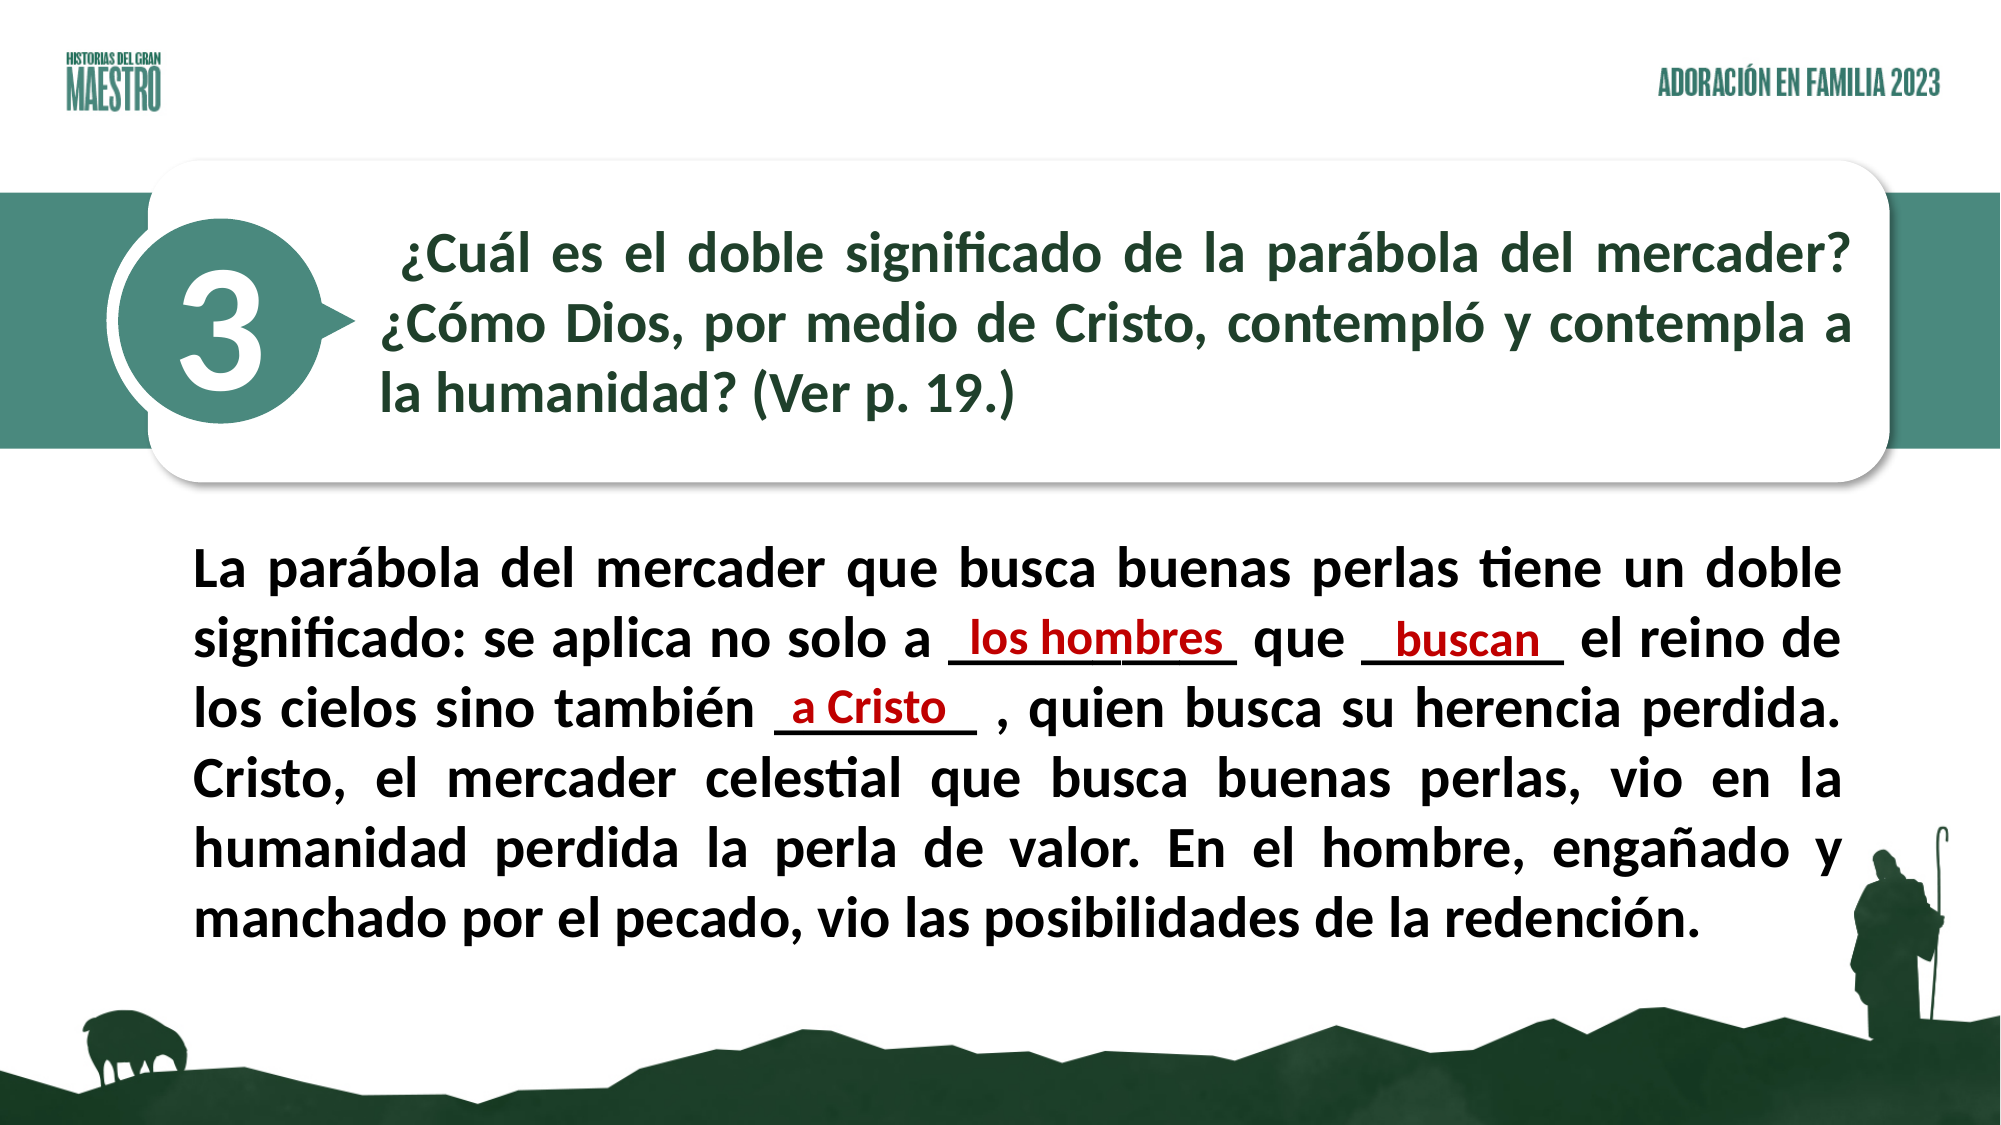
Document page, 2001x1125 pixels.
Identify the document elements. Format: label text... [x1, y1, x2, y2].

text_box a Cristo [776, 665, 986, 741]
text_box los hombres [954, 597, 1278, 673]
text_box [0, 160, 2000, 483]
text_box La parábola del mercader que busca buenas perlas tiene un doble significado: se aplica no solo a __________ que _______ el reino de los cielos sino también _______ , quien busca su herencia perdida. Cristo, el mercader celestial que busca buenas perlas, vio en la humanidad perdida la perla de valor. En el hombre, engañado y manchado por el pecado, vio las posibilidades de la redención. [179, 521, 1859, 957]
picture [0, 0, 2001, 1125]
text_box buscan [1380, 598, 1569, 674]
